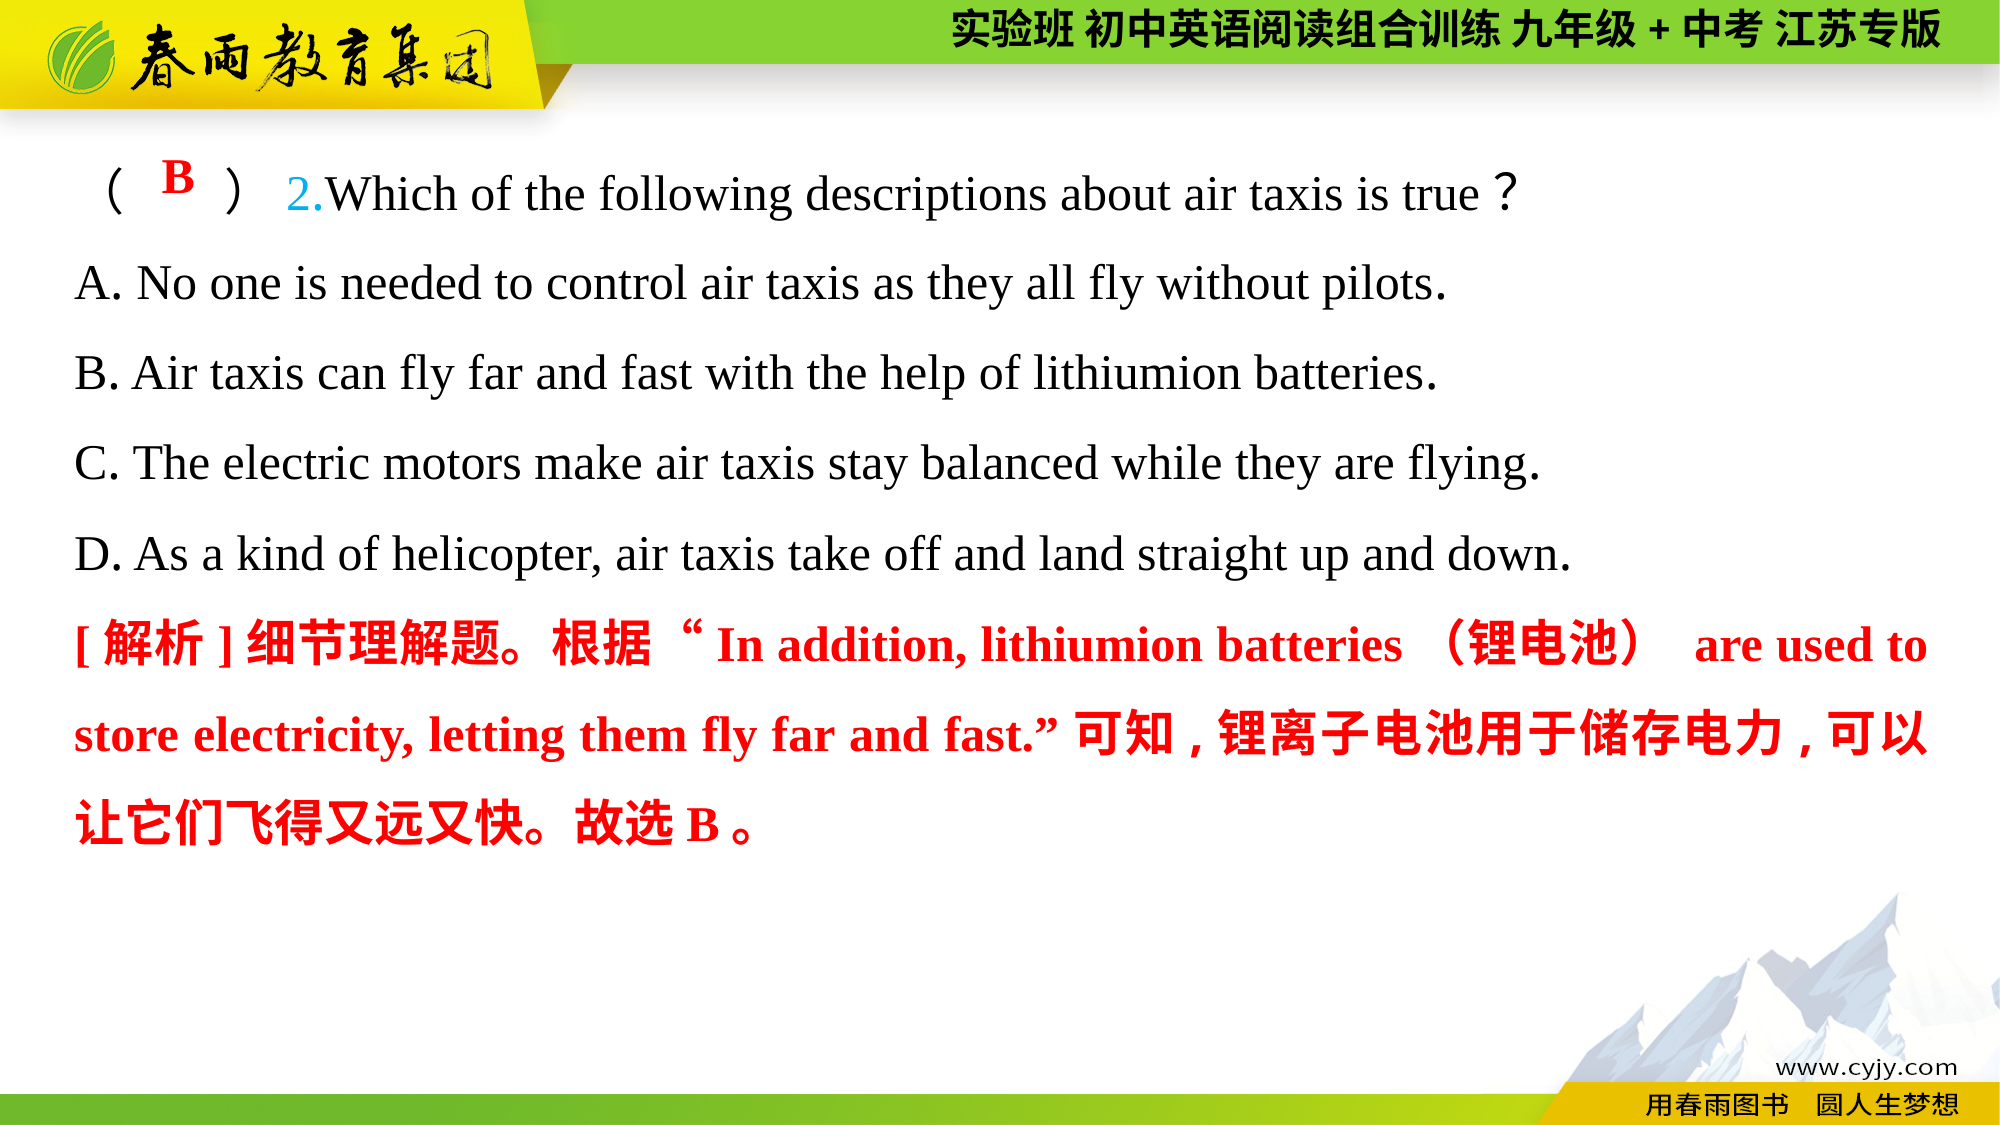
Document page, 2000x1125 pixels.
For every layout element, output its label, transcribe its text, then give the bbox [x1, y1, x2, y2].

text_box [解析]细节理解题。根据“In addition, lithiumion batteries（锂电池） are used to store electricity, letting them fly far and fast.”可知,锂离子电池用于储存电力,可以让它们飞得又远又快。故选B。 [59, 574, 1944, 860]
picture [0, 0, 2000, 1125]
text_box B [146, 136, 210, 211]
list （ ）2.Which of the following descriptions about air taxis is true？ A. No one is needed to control air taxis as they all fly without pilots. B. Air taxis can fly far and fast with the help of lithiumion batteries. C. The electric motors make air taxis stay balanced while they are flying. D. As a kind of helicopter, air taxis take off and land straight up and down. [59, 122, 1944, 574]
